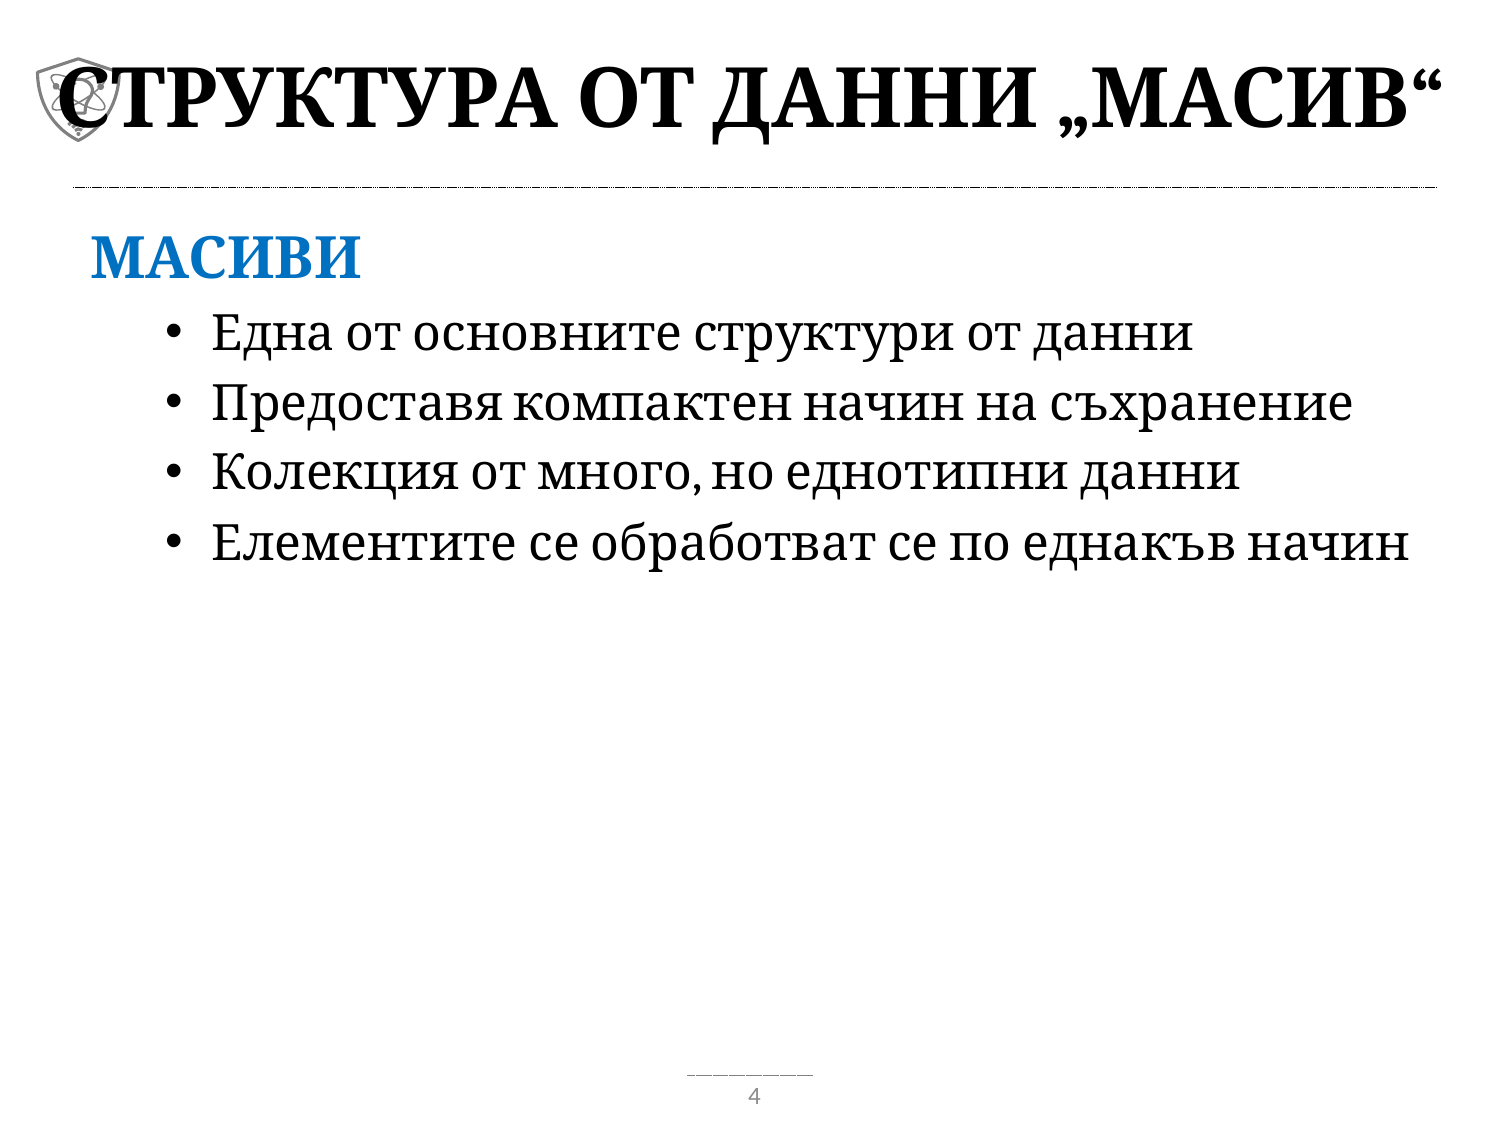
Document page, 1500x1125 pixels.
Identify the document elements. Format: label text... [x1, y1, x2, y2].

list Масиви Една от основните структури от данни Предоставя компактен начин на съхранение Колекция от много, но еднотипни данни Елементите се обработват се по еднакъв начин [75, 212, 1450, 1063]
slide_number 4 [579, 1065, 930, 1125]
title Структура от данни „Масив“ [0, 0, 1500, 188]
